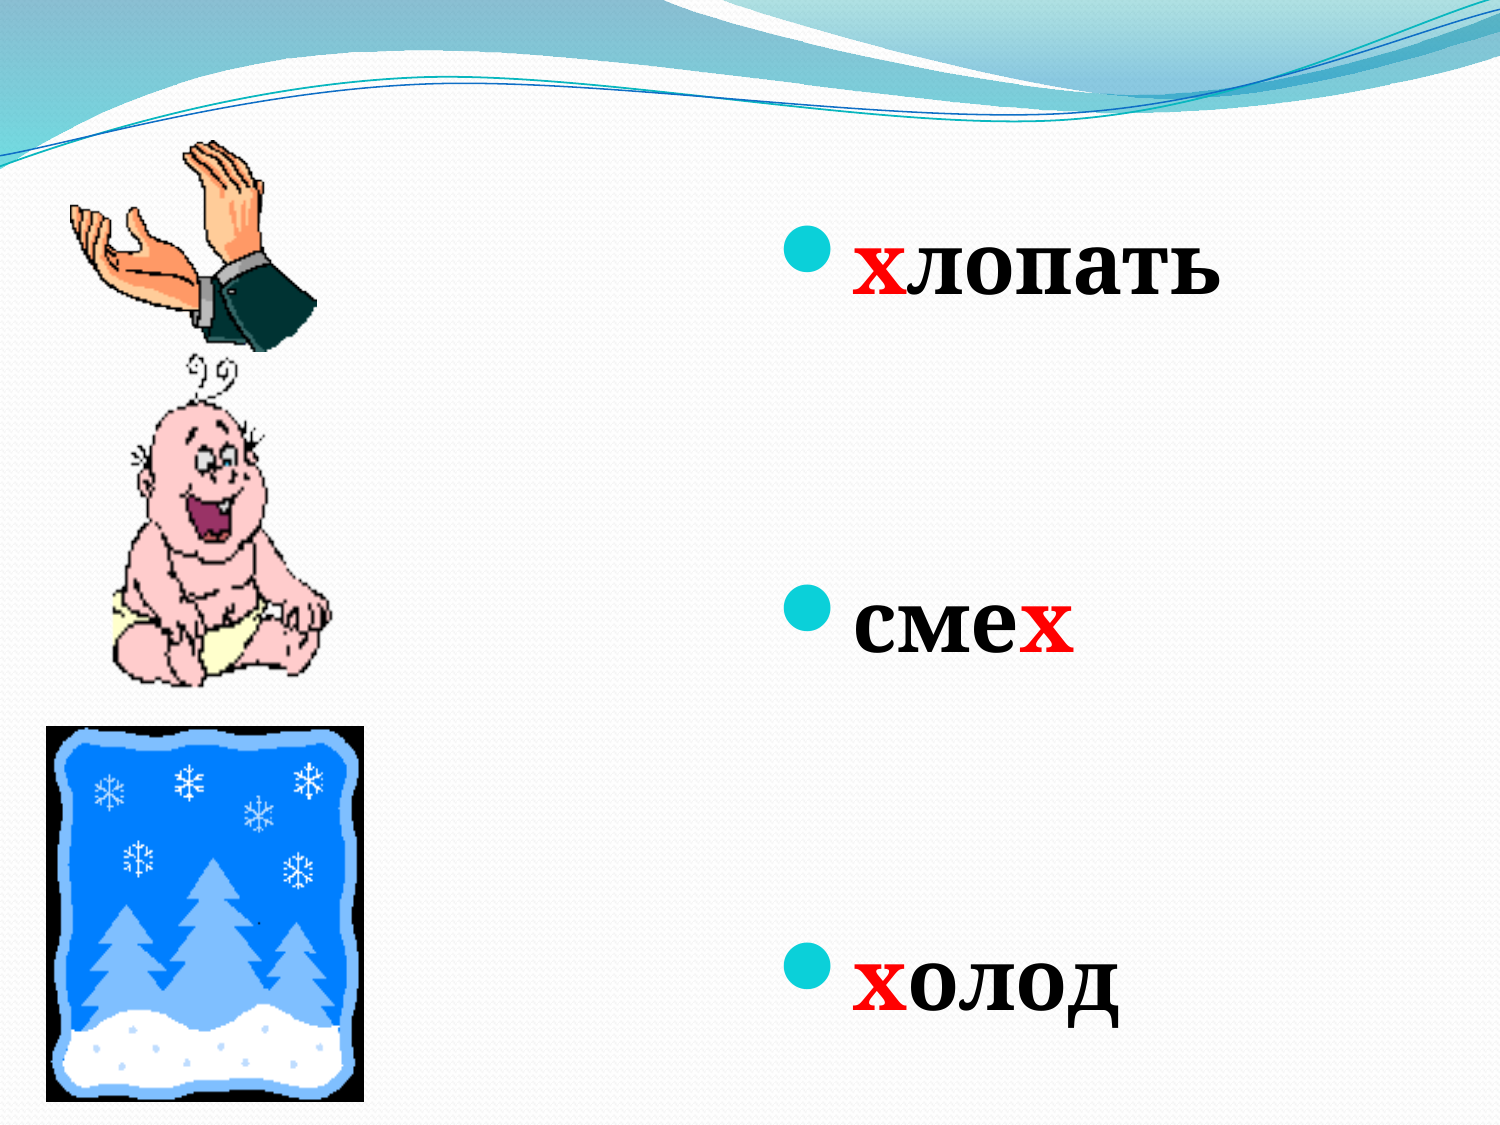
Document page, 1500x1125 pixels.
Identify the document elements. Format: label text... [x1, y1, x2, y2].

list хлопать смех холод [762, 82, 1425, 1043]
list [70, 140, 317, 350]
picture [46, 726, 364, 1102]
picture [46, 351, 352, 704]
